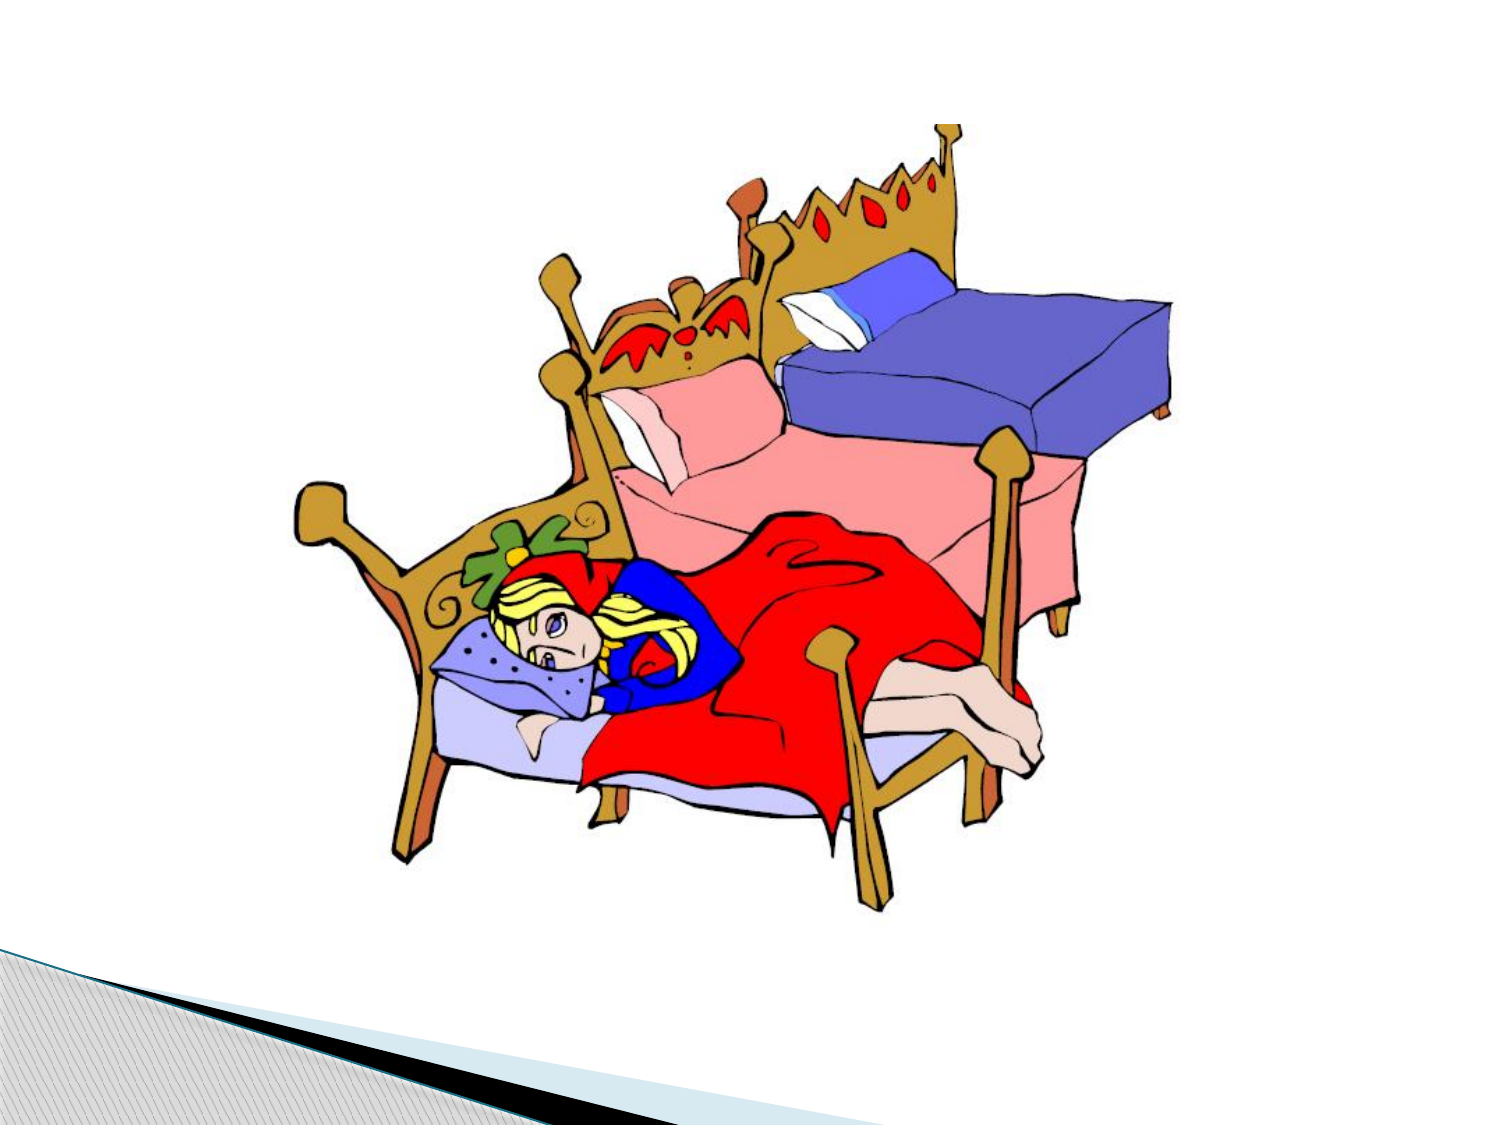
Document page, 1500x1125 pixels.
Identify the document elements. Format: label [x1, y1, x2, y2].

list [87, 124, 1368, 931]
